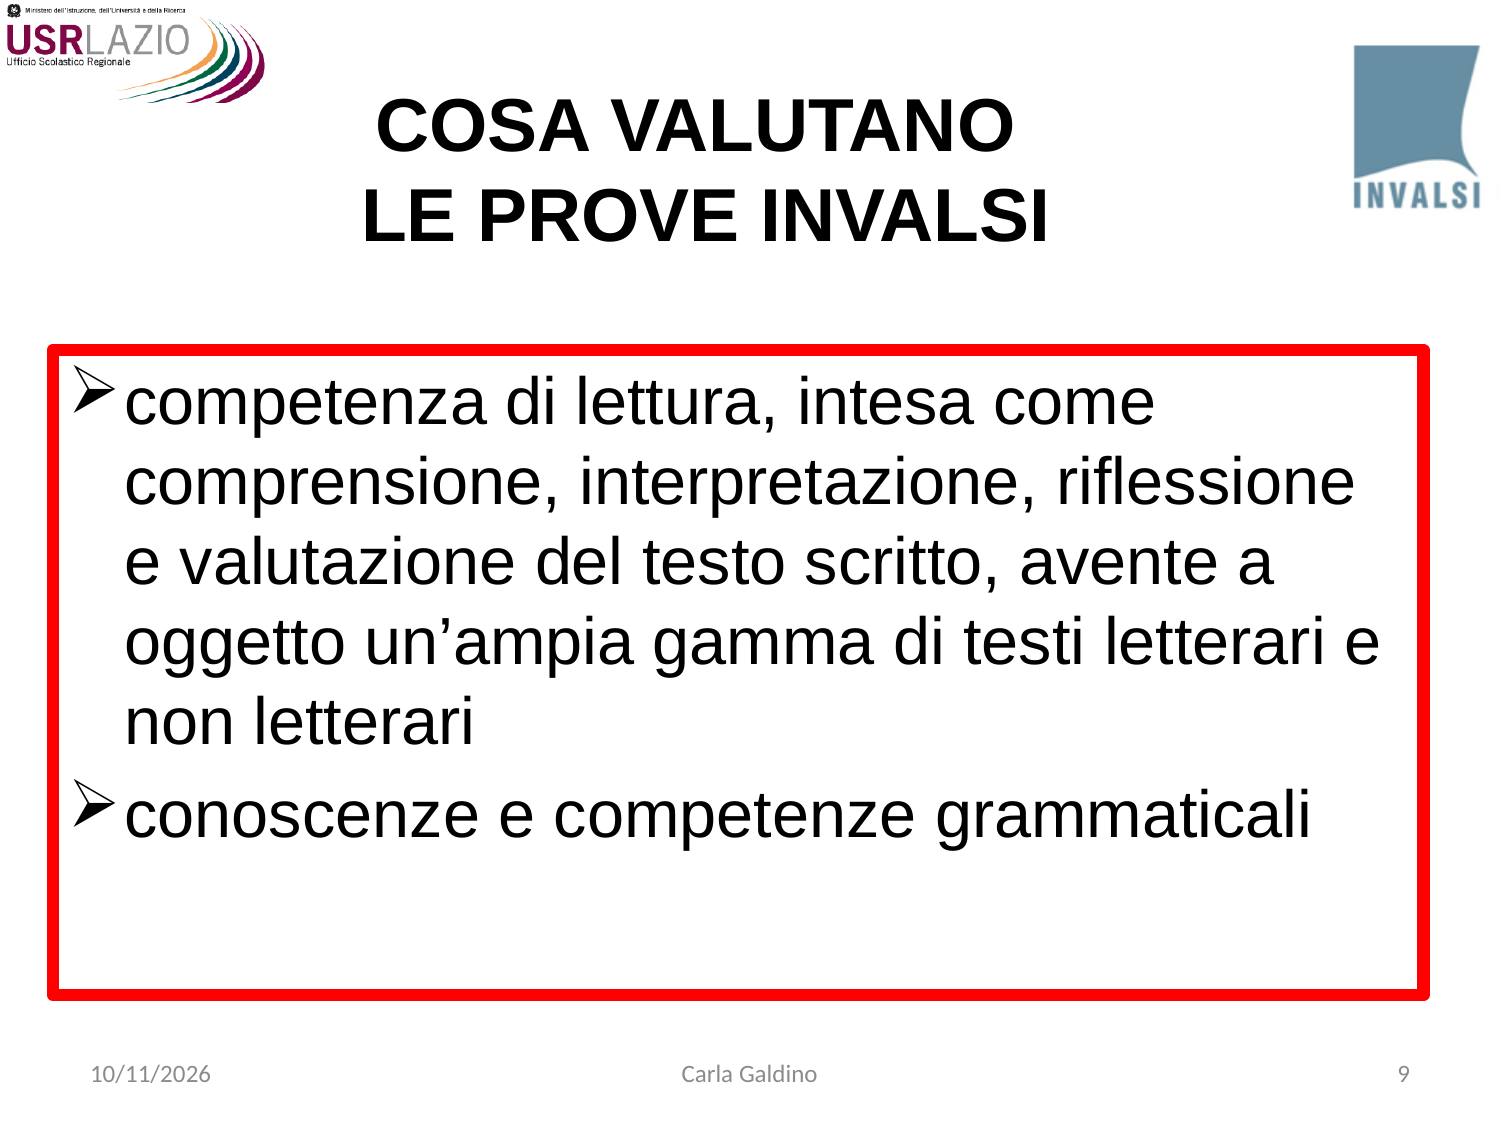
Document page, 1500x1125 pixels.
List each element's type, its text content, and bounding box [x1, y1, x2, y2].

picture [1345, 30, 1500, 224]
slide_number 9 [1074, 1042, 1425, 1103]
picture [0, 0, 267, 104]
footer Carla Galdino [512, 1042, 988, 1103]
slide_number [75, 1042, 425, 1103]
title COSA VALUTANO LE PROVE INVALSI [88, 42, 1324, 291]
list competenza di lettura, intesa come comprensione, interpretazione, riflessione e valutazione del testo scritto, avente a oggetto un’ampia gamma di testi letterari e non letterari conoscenze e competenze grammaticali [53, 350, 1424, 995]
